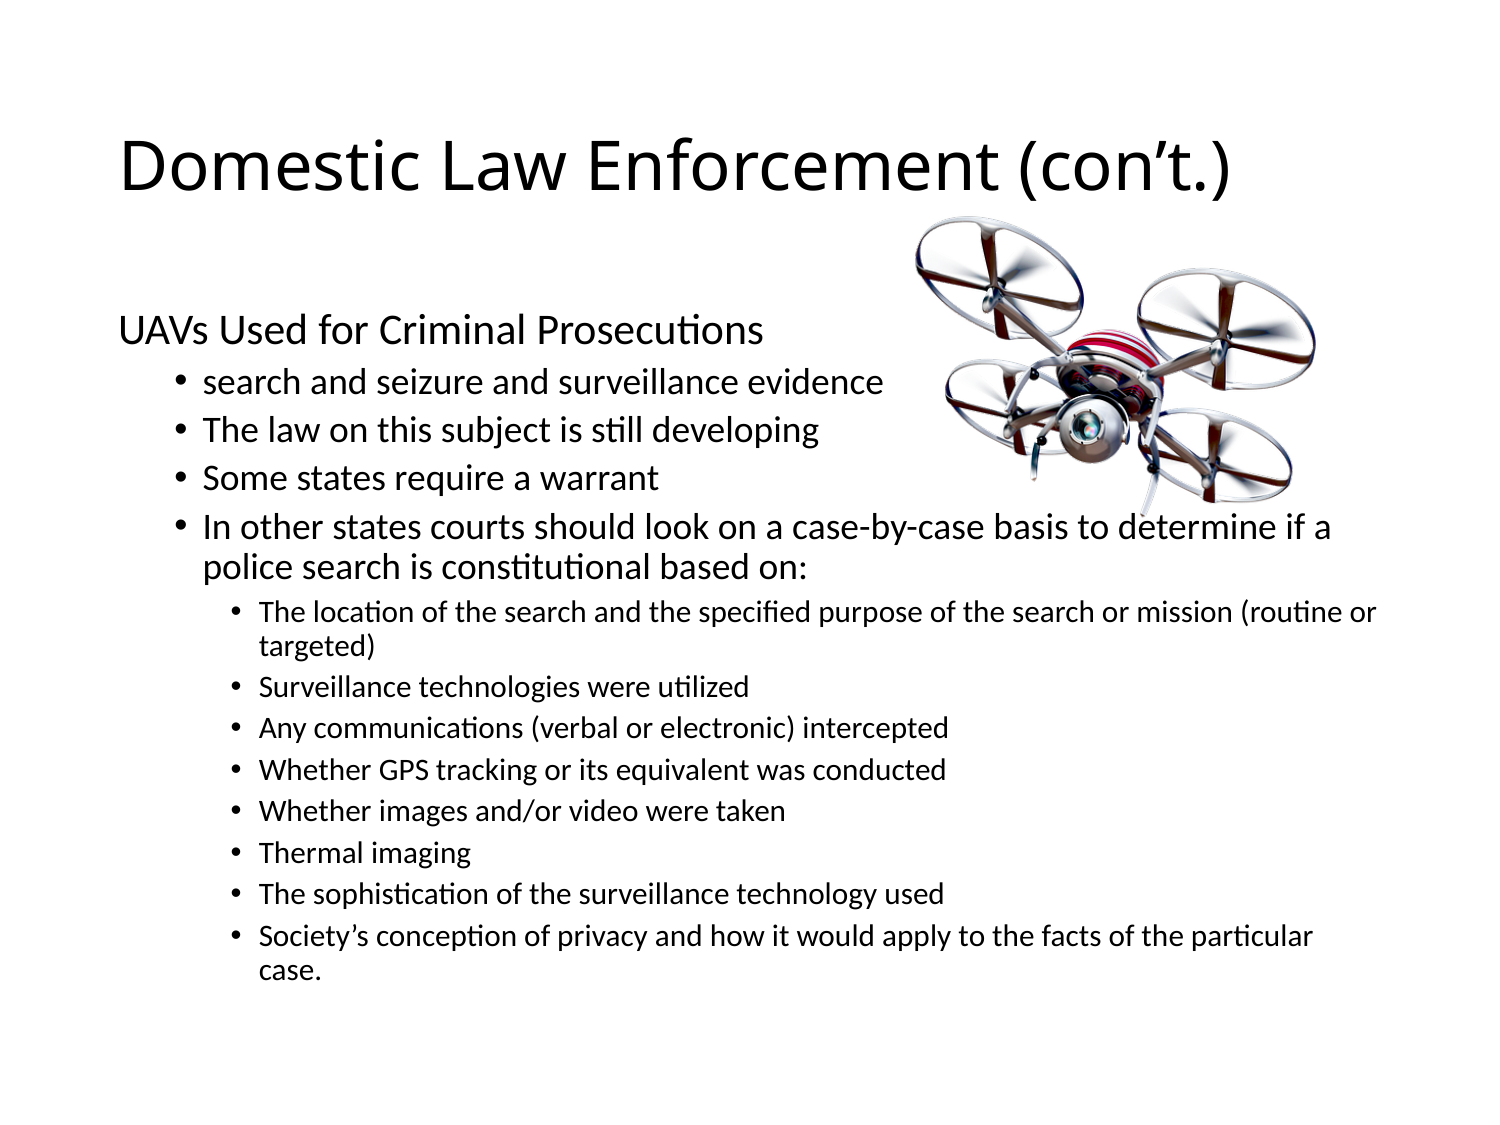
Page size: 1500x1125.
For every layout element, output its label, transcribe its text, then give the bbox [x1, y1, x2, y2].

picture [845, 197, 1369, 544]
title Domestic Law Enforcement (con’t.) [102, 59, 1398, 278]
list UAVs Used for Criminal Prosecutions search and seizure and surveillance evidence The law on this subject is still developing Some states require a warrant In other states courts should look on a case-by-case basis to determine if a police search is constitutional based on: The location of the search and the specified purpose of the search or mission (routine or targeted) Surveillance technologies were utilized Any communications (verbal or electronic) intercepted Whether GPS tracking or its equivalent was conducted Whether images and/or video were taken Thermal imaging The sophistication of the surveillance technology used Society’s conception of privacy and how it would apply to the facts of the particular case. [102, 299, 1398, 1014]
